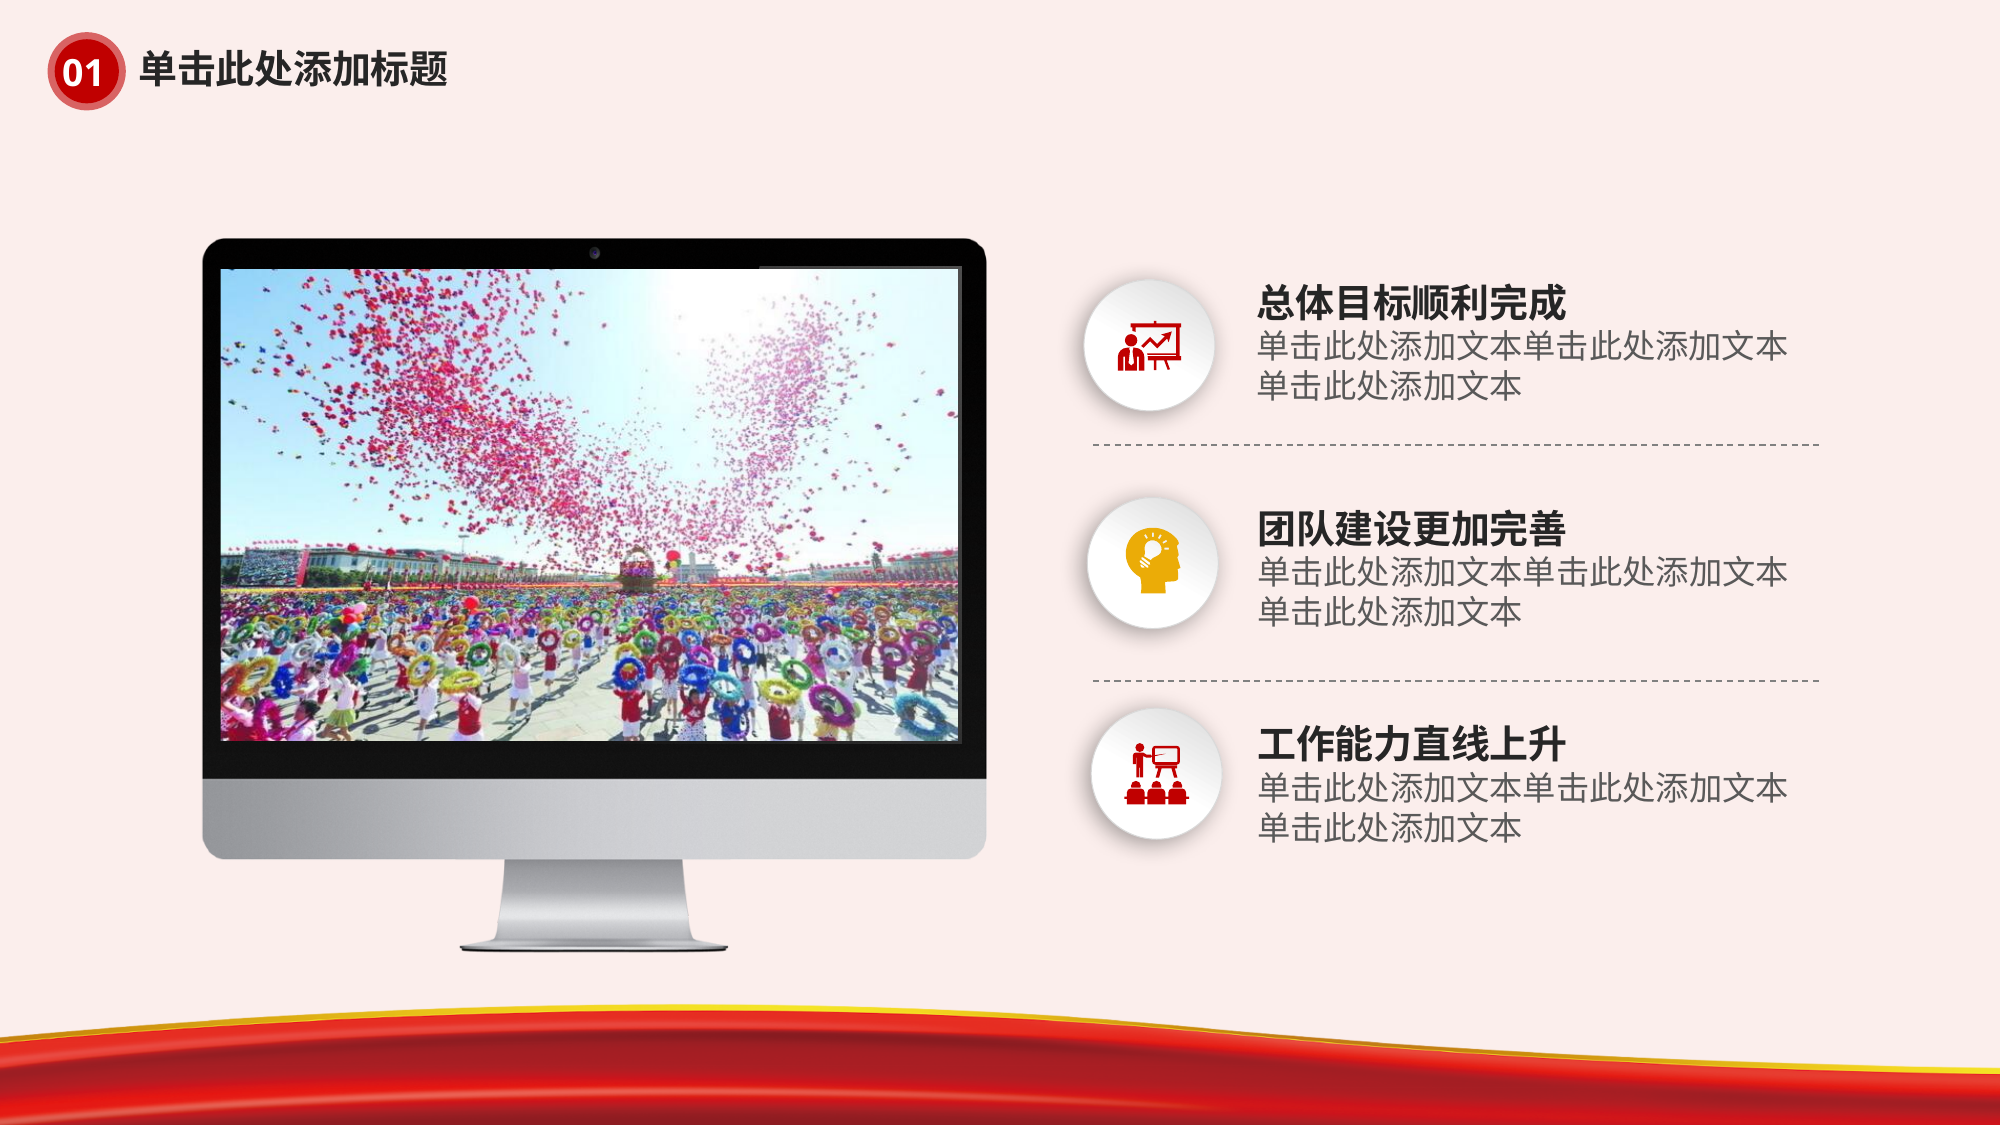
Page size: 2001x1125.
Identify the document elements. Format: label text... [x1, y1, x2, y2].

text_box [1083, 279, 1215, 411]
text_box 工作能力直线上升 单击此处添加文本单击此处添加文本 单击此处添加文本 [1242, 712, 1851, 854]
text_box [61, 101, 113, 111]
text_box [180, 221, 1006, 971]
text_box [1087, 497, 1219, 629]
text_box 总体目标顺利完成 单击此处添加文本单击此处添加文本 单击此处添加文本 [1242, 271, 1851, 413]
text_box 单击此处添加标题 [123, 36, 482, 99]
picture [0, 931, 2000, 1125]
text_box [1091, 708, 1223, 840]
text_box [61, 32, 112, 41]
text_box 01 [47, 41, 149, 101]
text_box 团队建设更加完善 单击此处添加文本单击此处添加文本 单击此处添加文本 [1242, 497, 1851, 639]
